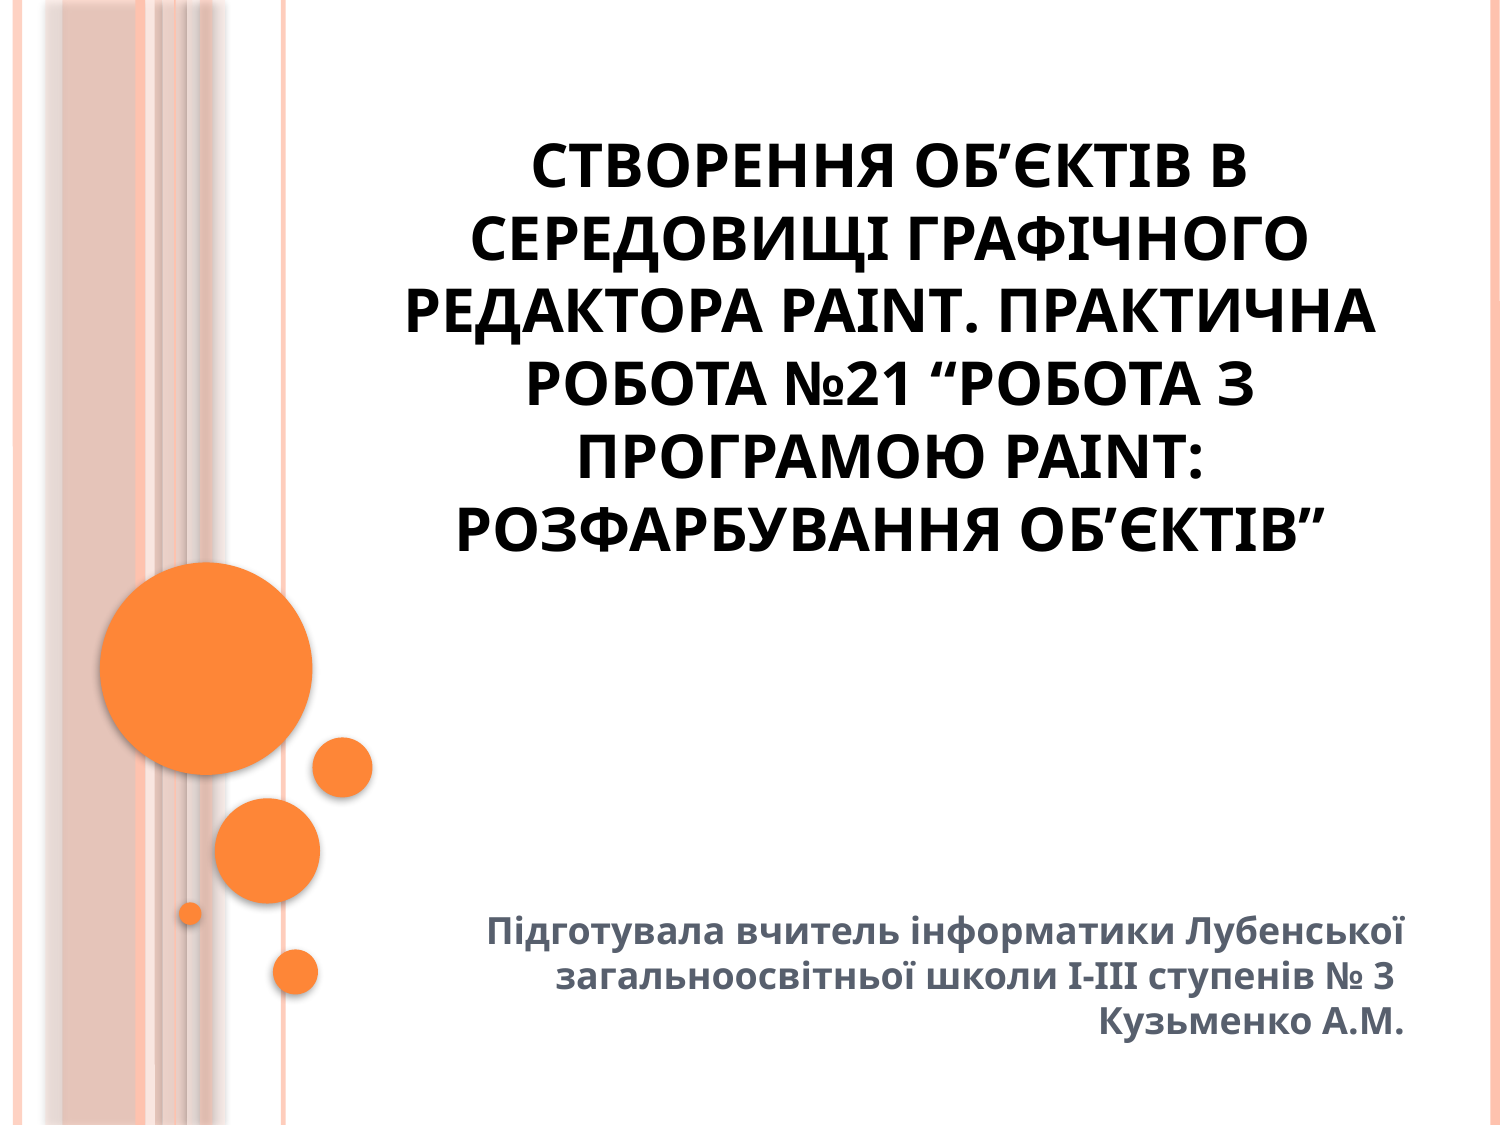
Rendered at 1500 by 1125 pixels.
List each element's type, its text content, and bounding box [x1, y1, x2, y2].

title Створення об’єктів в середовищі графічного редактора Paint. Практична робота №21 “Робота з програмою Paint: розфарбування об’єктів” [383, 54, 1397, 716]
subtitle Підготувала вчитель інформатики Лубенської загальноосвітньої школи І-ІІІ ступенів № 3 Кузьменко А.М. [407, 900, 1420, 1083]
